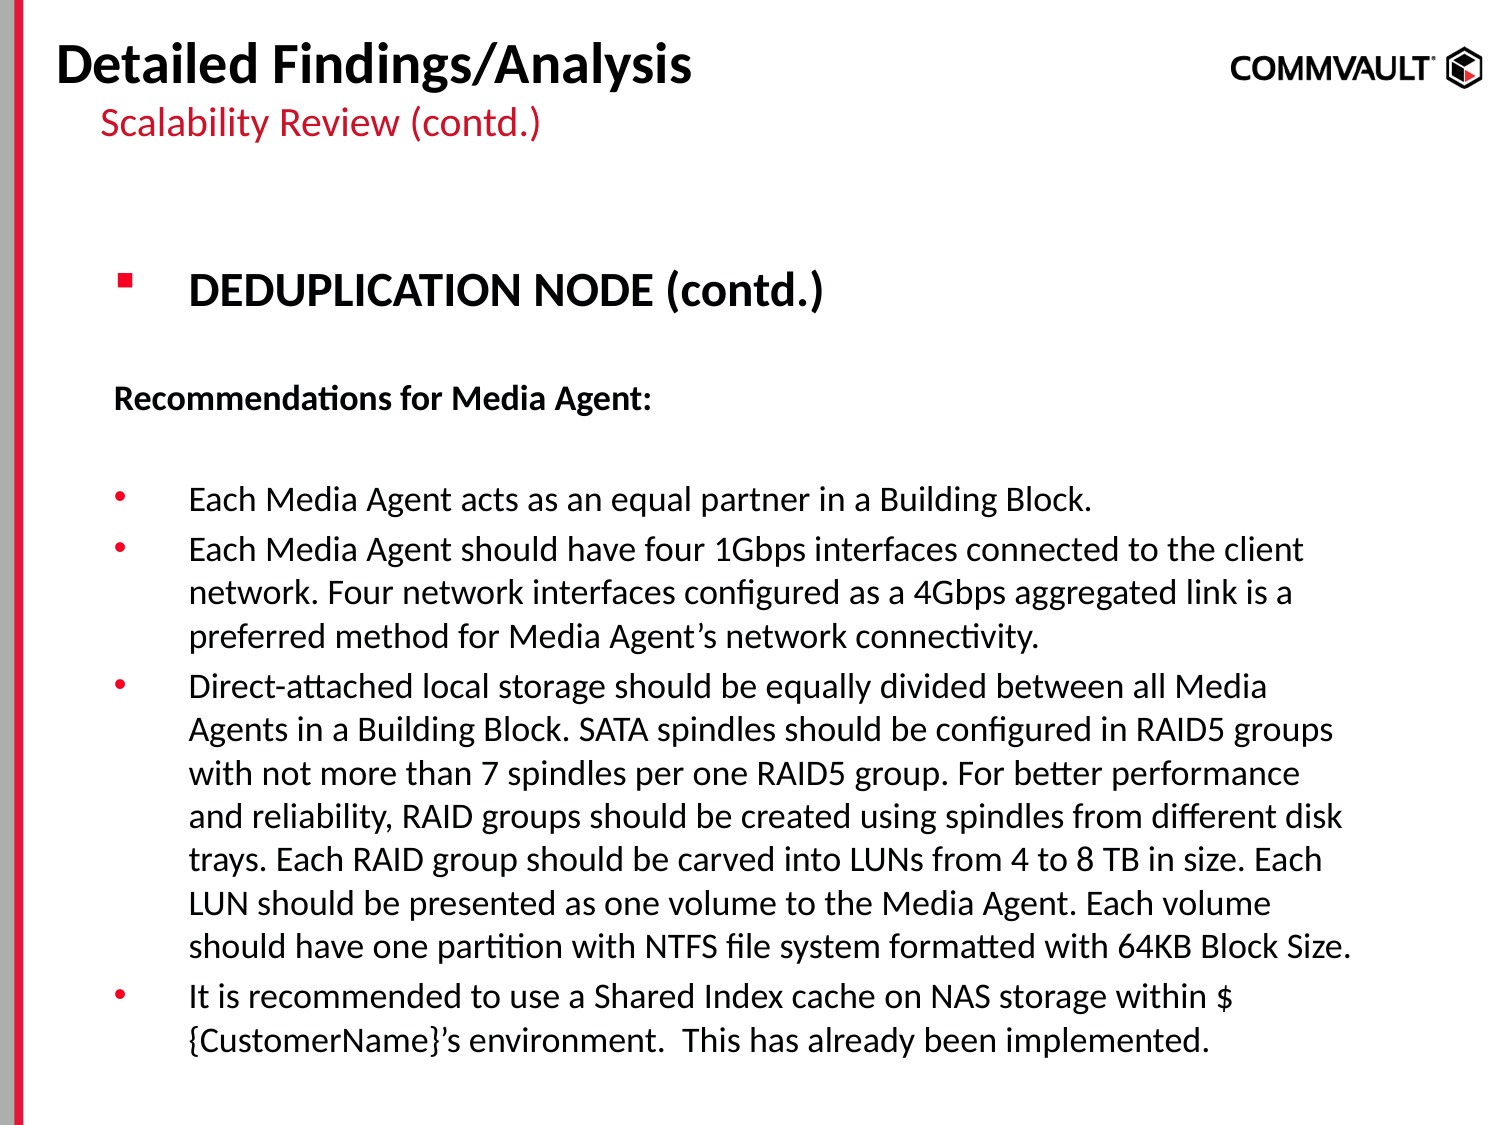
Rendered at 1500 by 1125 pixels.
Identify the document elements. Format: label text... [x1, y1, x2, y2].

list Scalability Review (contd.) [85, 91, 1247, 150]
picture [1247, 46, 1483, 89]
text_box DEDUPLICATION NODE (contd.) Recommendations for Media Agent: Each Media Agent acts as an equal partner in a Building Block. Each Media Agent should have four 1Gbps interfaces connected to the client network. Four network interfaces configured as a 4Gbps aggregated link is a preferred method for Media Agent’s network connectivity. Direct-attached local storage should be equally divided between all Media Agents in a Building Block. SATA spindles should be configured in RAID5 groups with not more than 7 spindles per one RAID5 group. For better performance and reliability, RAID groups should be created using spindles from different disk trays. Each RAID group should be carved into LUNs from 4 to 8 TB in size. Each LUN should be presented as one volume to the Media Agent. Each volume should have one partition with NTFS file system formatted with 64KB Block Size. It is recommended to use a Shared Index cache on NAS storage within ${CustomerName}’s environment. This has already been implemented. [24, 249, 1375, 1088]
title Detailed Findings/Analysis [41, 30, 1247, 91]
